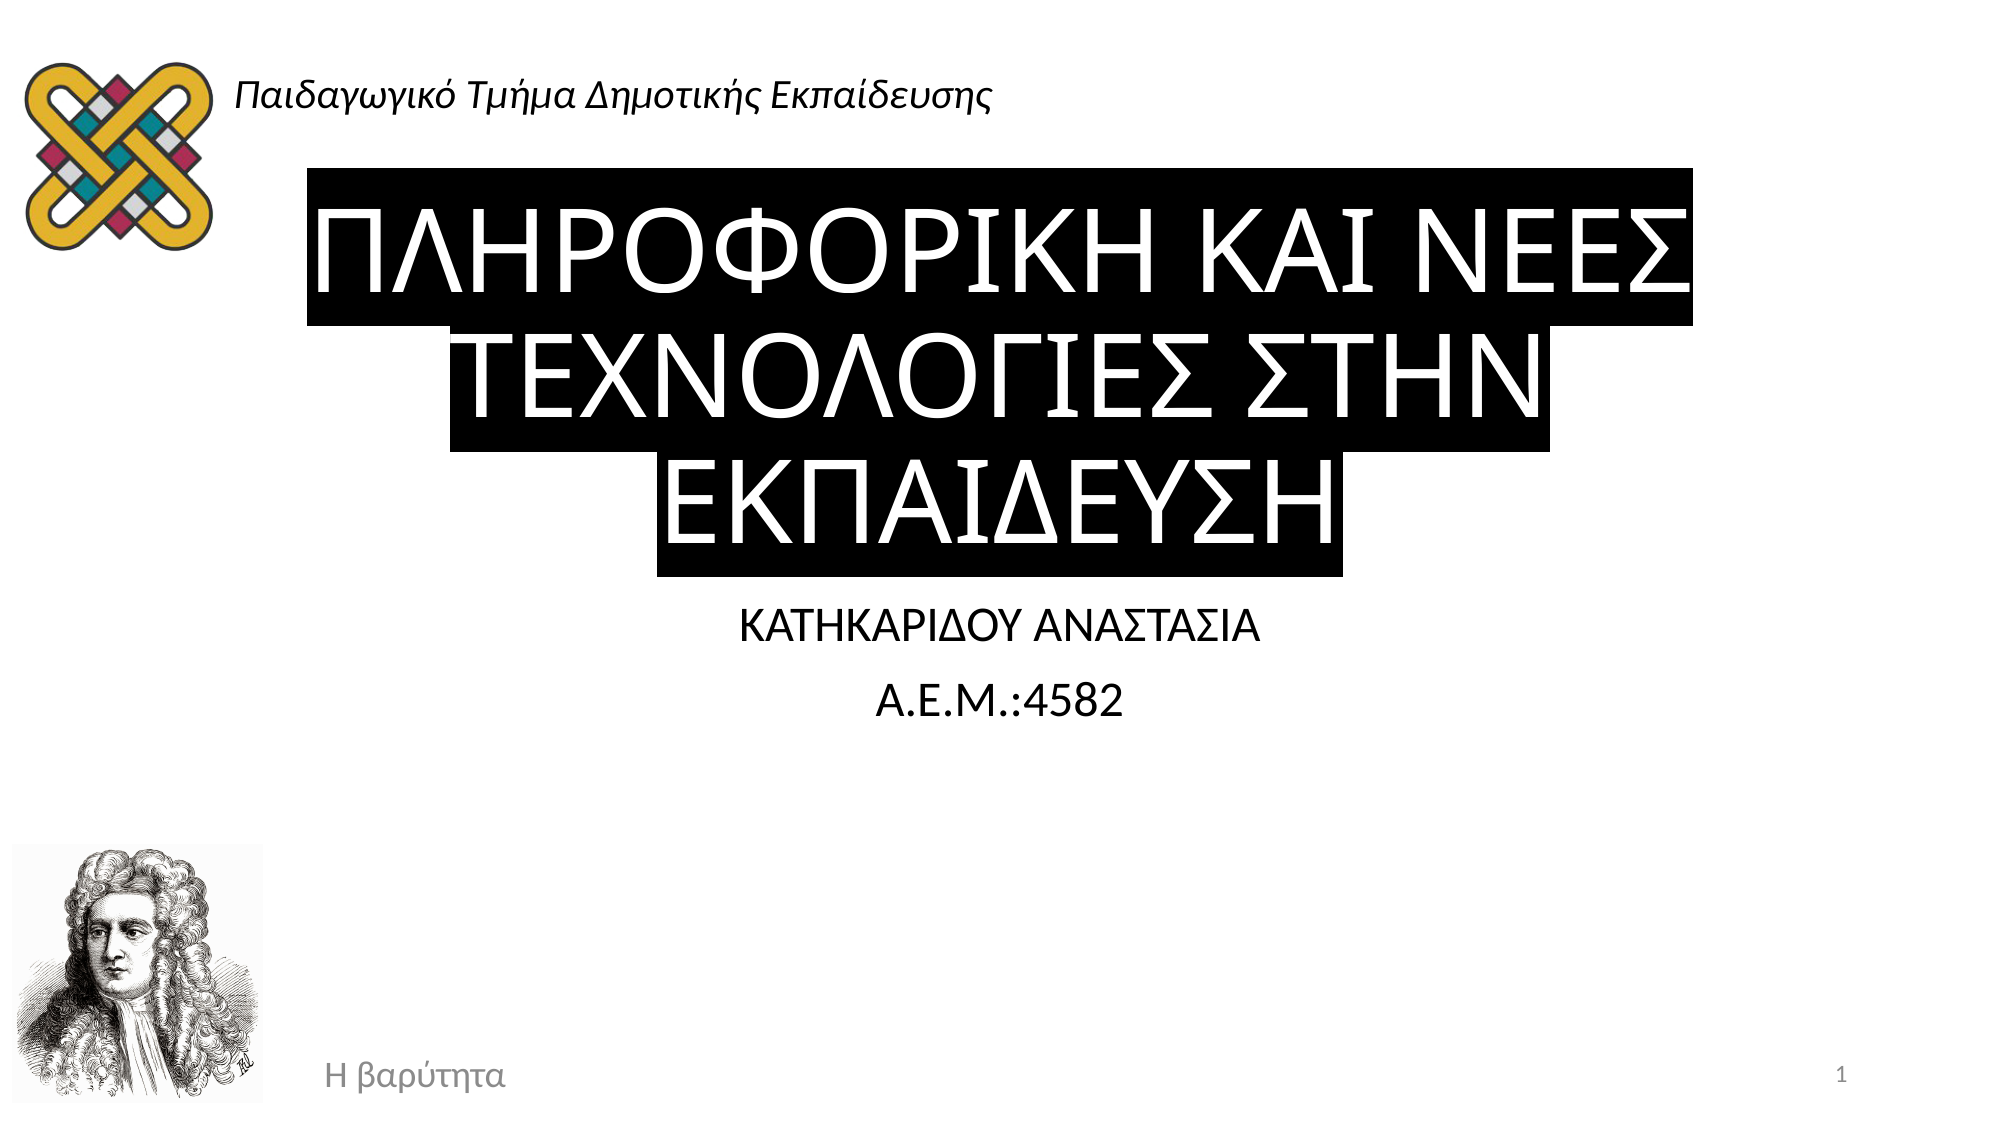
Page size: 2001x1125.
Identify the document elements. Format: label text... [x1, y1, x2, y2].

title ΠΛΗΡΟΦΟΡΙΚΗ ΚΑΙ ΝΕΕΣ ΤΕΧΝΟΛΟΓΙΕΣ ΣΤΗΝ ΕΚΠΑΙΔΕΥΣΗ [249, 184, 1750, 576]
picture [4, 42, 233, 271]
slide_number 1 [1412, 1042, 1863, 1103]
picture [12, 844, 263, 1103]
footer Η βαρύτητα [137, 1042, 694, 1103]
subtitle ΚΑΤΗΚΑΡΙΔΟΥ ΑΝΑΣΤΑΣΙΑ Α.Ε.Μ.:4582 [249, 590, 1750, 863]
